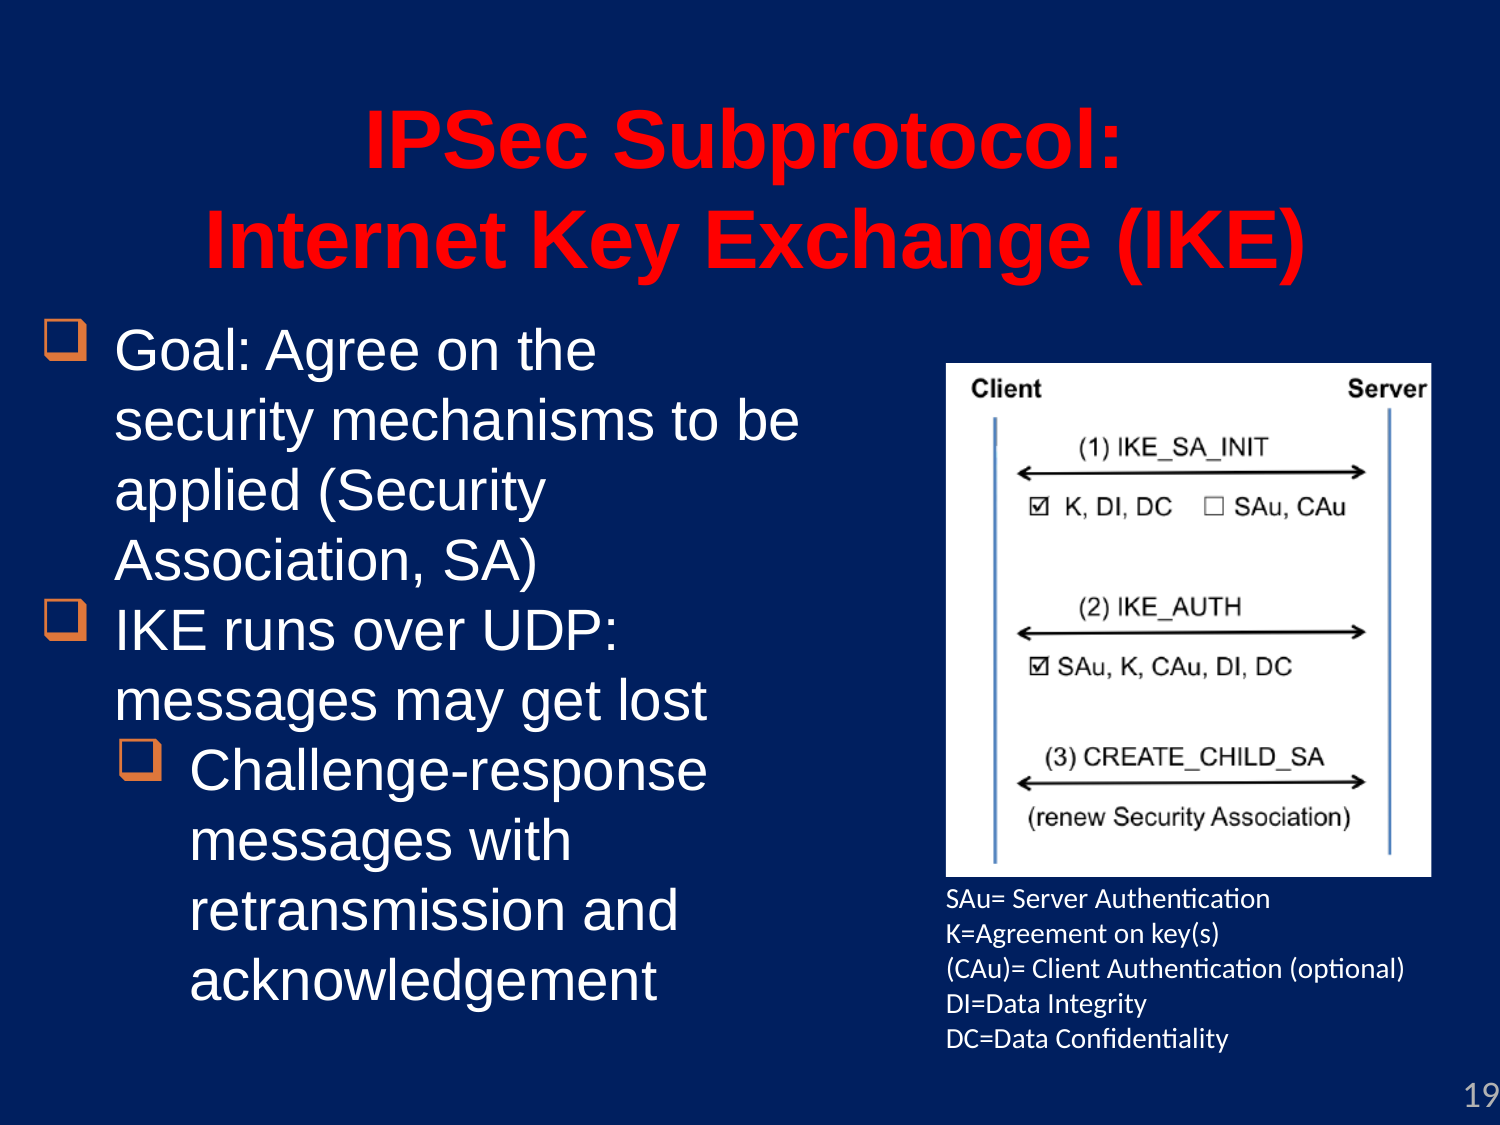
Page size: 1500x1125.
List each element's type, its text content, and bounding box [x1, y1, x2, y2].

slide_number 19 [1437, 1069, 1500, 1115]
text_box Goal: Agree on the security mechanisms to be applied (Security Association, SA) IKE runs over UDP: messages may get lost Challenge-response messages with retransmission and acknowledgement [37, 312, 946, 1013]
text_box IPSec Subprotocol: Internet Key Exchange (IKE) [73, 85, 1438, 286]
text_box SAu= Server Authentication K=Agreement on key(s) (CAu)= Client Authentication (optional) DI=Data Integrity DC=Data Confidentiality [945, 879, 1500, 1125]
picture [945, 363, 1432, 877]
